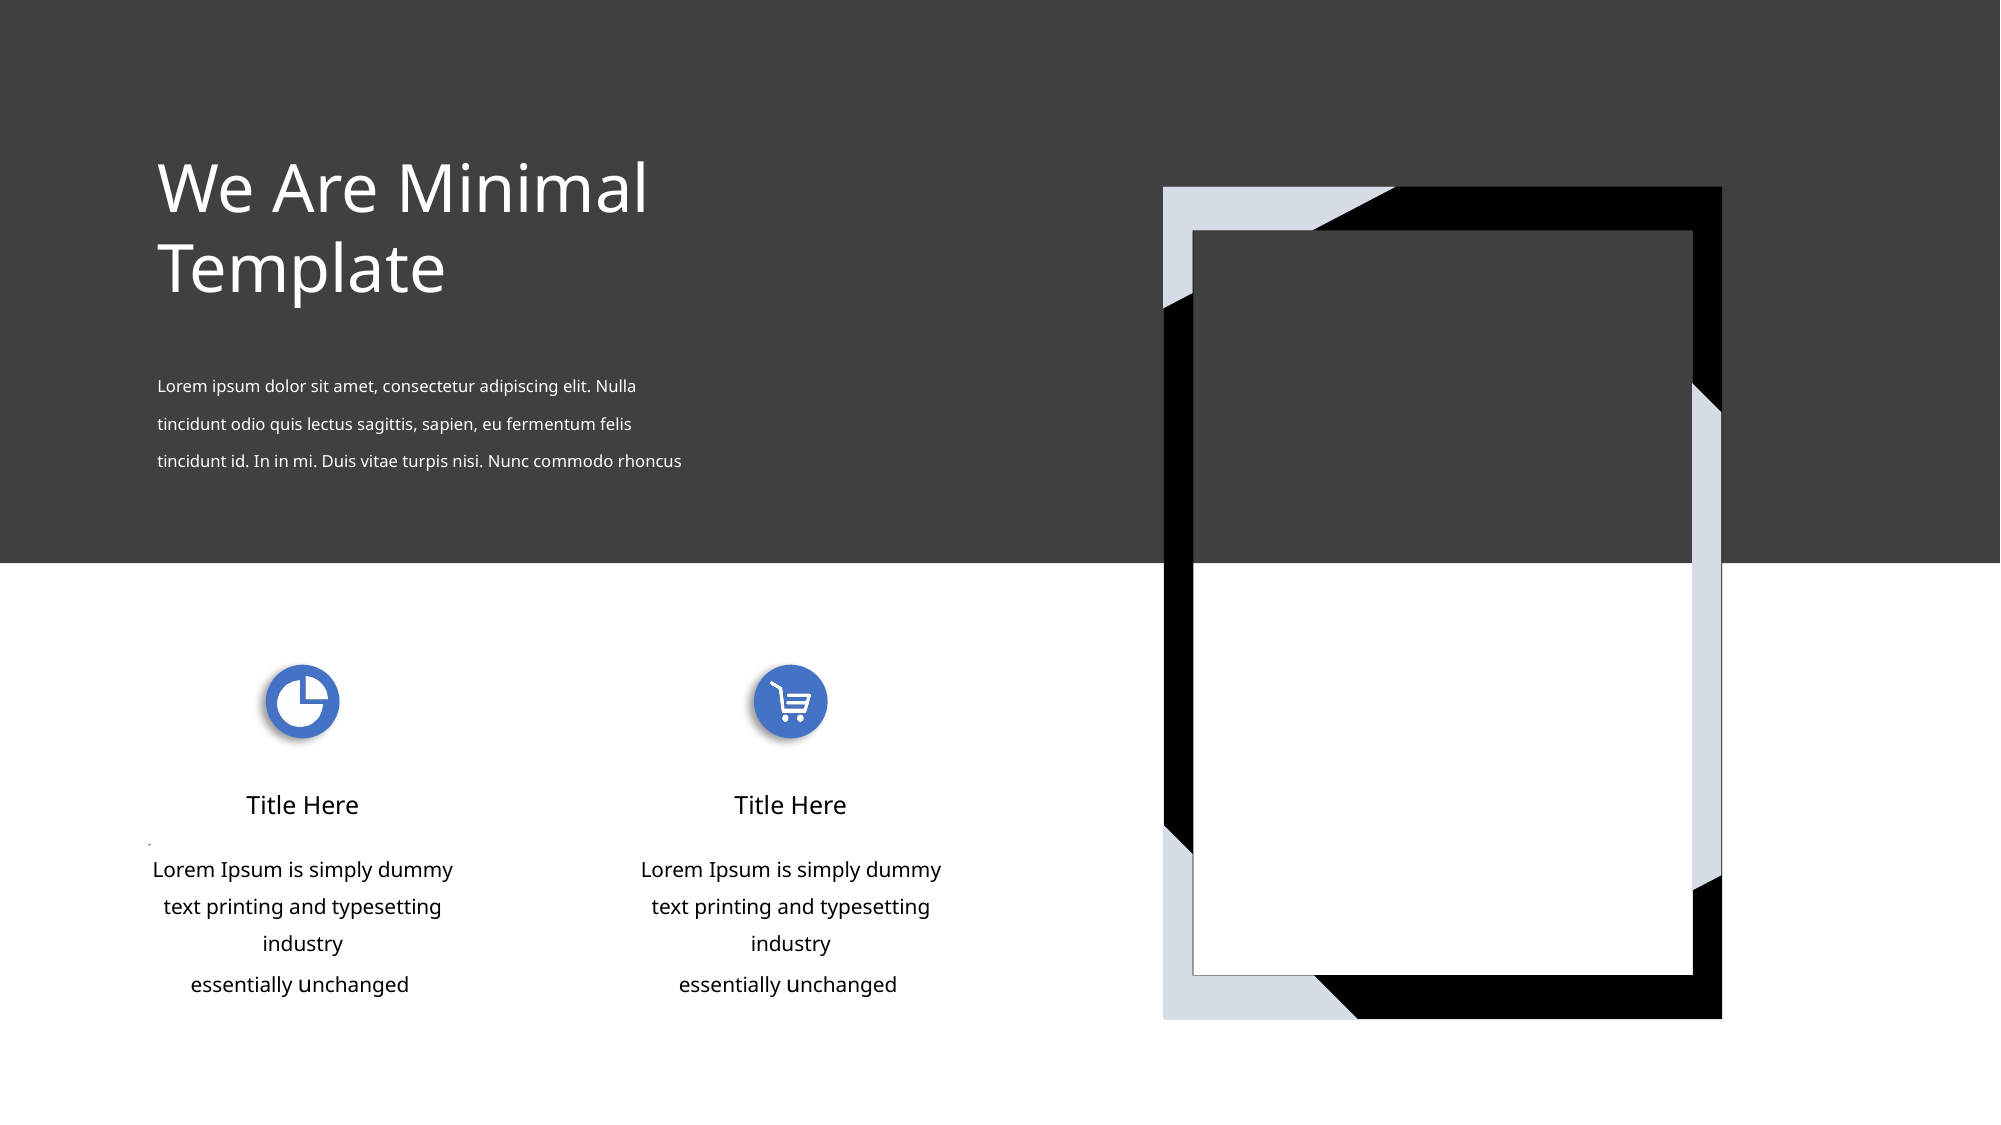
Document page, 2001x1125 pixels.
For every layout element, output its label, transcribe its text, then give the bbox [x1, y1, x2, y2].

text_box We Are Minimal Template [142, 138, 708, 313]
text_box Title Here [219, 782, 386, 827]
text_box Lorem Ipsum is simply dummy text printing and typesetting industry essentially unchanged [122, 836, 483, 1005]
text_box [1163, 295, 1193, 852]
text_box [1693, 382, 1723, 892]
text_box Lorem ipsum dolor sit amet, consectetur adipiscing elit. Nulla tincidunt odio quis lectus sagittis, sapien, eu fermentum felis tincidunt id. In in mi. Duis vitae turpis nisi. Nunc commodo rhoncus [142, 351, 720, 479]
picture [1193, 230, 1693, 976]
picture [277, 676, 328, 727]
text_box [1317, 877, 1723, 1020]
text_box Lorem Ipsum is simply dummy text printing and typesetting industry essentially unchanged [610, 836, 971, 1005]
text_box [0, 0, 2000, 564]
text_box [1318, 186, 1723, 411]
text_box [264, 663, 341, 740]
text_box [752, 663, 829, 740]
picture [770, 681, 811, 722]
text_box Title Here [708, 782, 874, 827]
text_box [1162, 185, 1397, 311]
text_box [1162, 822, 1361, 1021]
